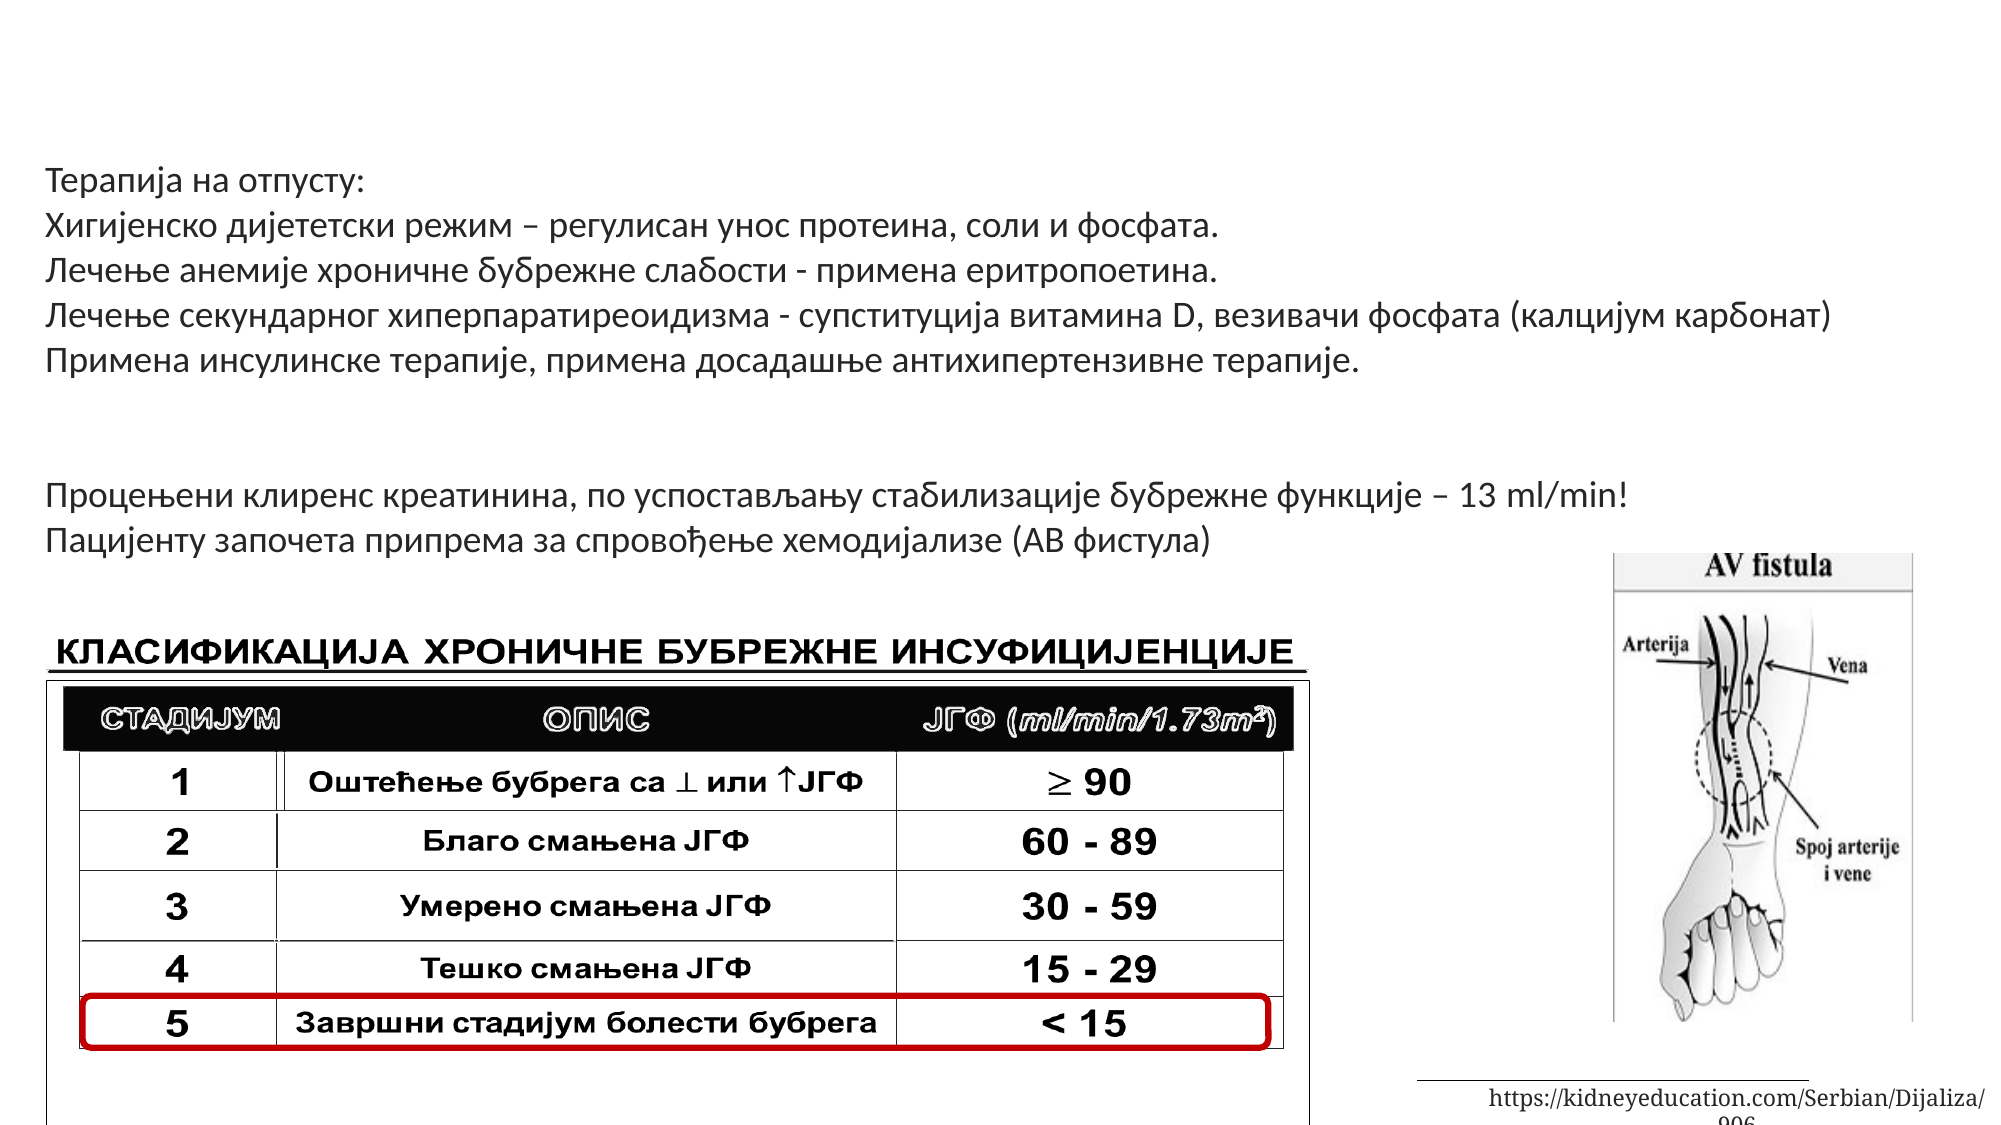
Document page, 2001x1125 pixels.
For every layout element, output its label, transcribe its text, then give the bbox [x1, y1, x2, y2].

text_box Терапија на отпусту: Хигијенско дијететски режим – регулисан унос протеина, соли и фосфата. Лечење анемије хроничне бубрежне слабости - примена еритропоетина. Лечење секундарног хиперпаратиреоидизма - супституција витамина D, везивачи фосфата (калцијум карбонат) Примена инсулинске терапије, примена досадашње антихипертензивне терапије. Процењени клиренс креатинина, по успостављању стабилизације бубрежне функције – 13 ml/min! Пацијенту започета припрема за спровођење хемодијализе (АВ фистула) [30, 147, 1974, 567]
picture [1612, 553, 1914, 1022]
text_box https://kidneyeducation.com/Serbian/Dijaliza/906 [1458, 1075, 2000, 1125]
picture [30, 619, 1318, 1125]
